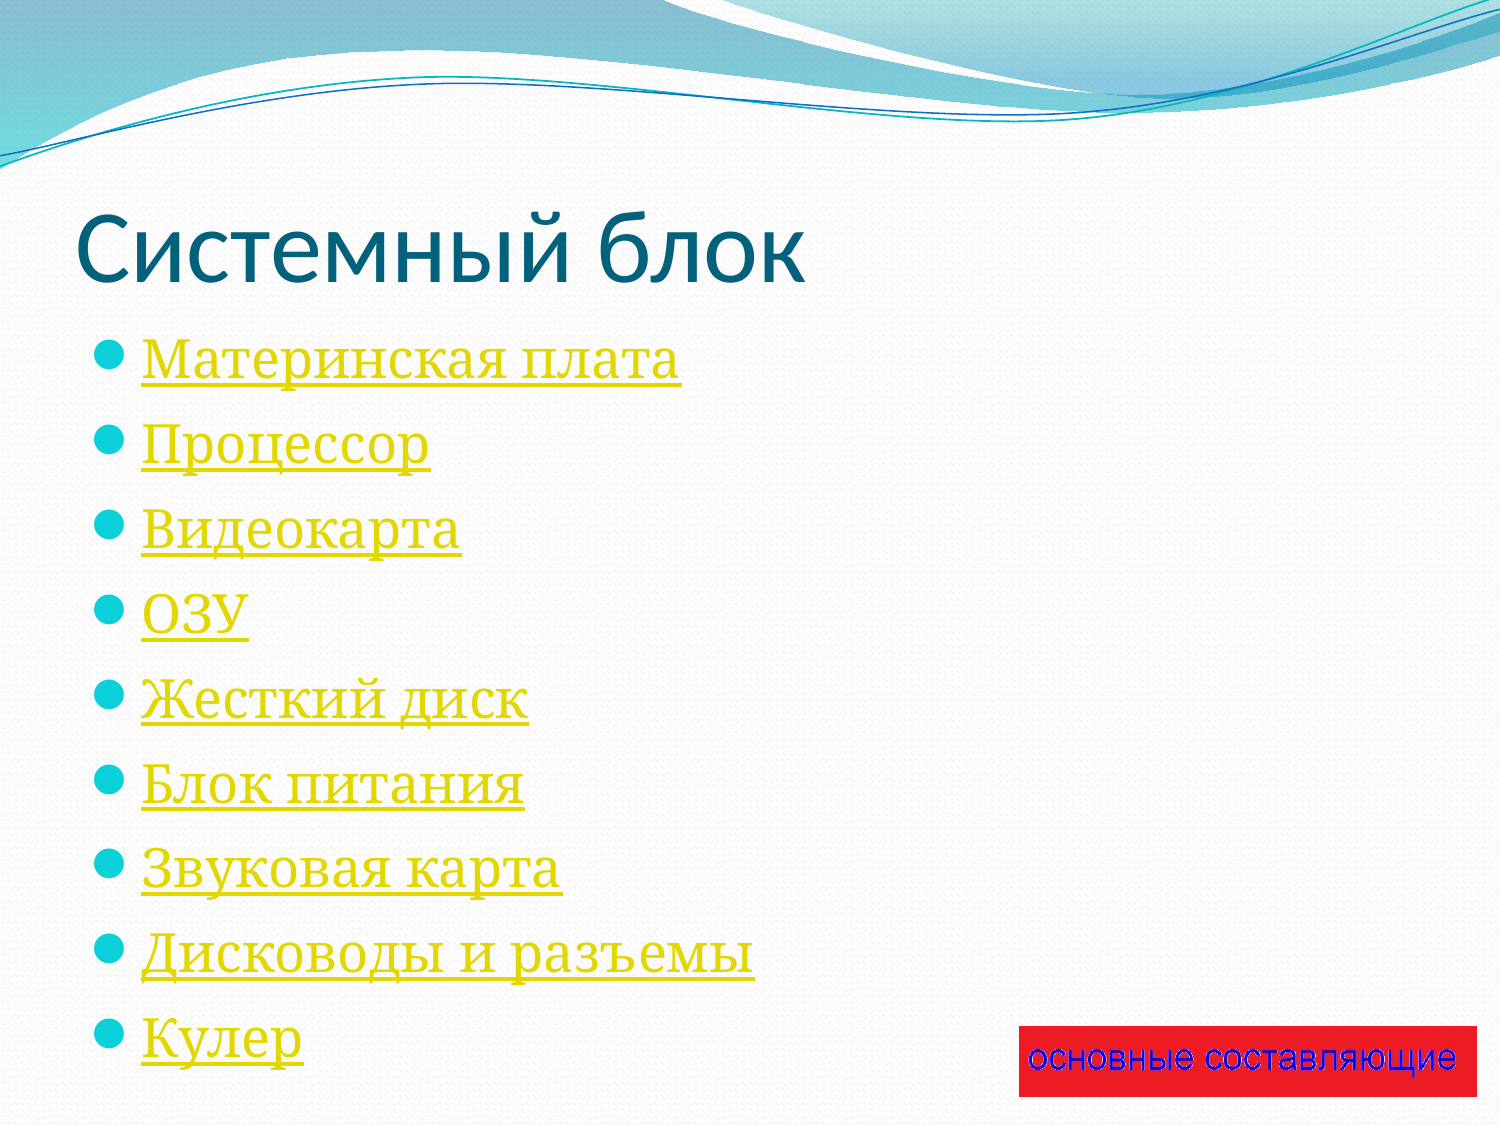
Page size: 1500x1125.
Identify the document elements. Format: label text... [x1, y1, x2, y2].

title Системный блок [75, 115, 1425, 303]
picture [1019, 1026, 1477, 1098]
list Материнская плата Процессор Видеокарта ОЗУ Жесткий диск Блок питания Звуковая карта Дисководы и разъемы Кулер [75, 317, 1425, 1038]
